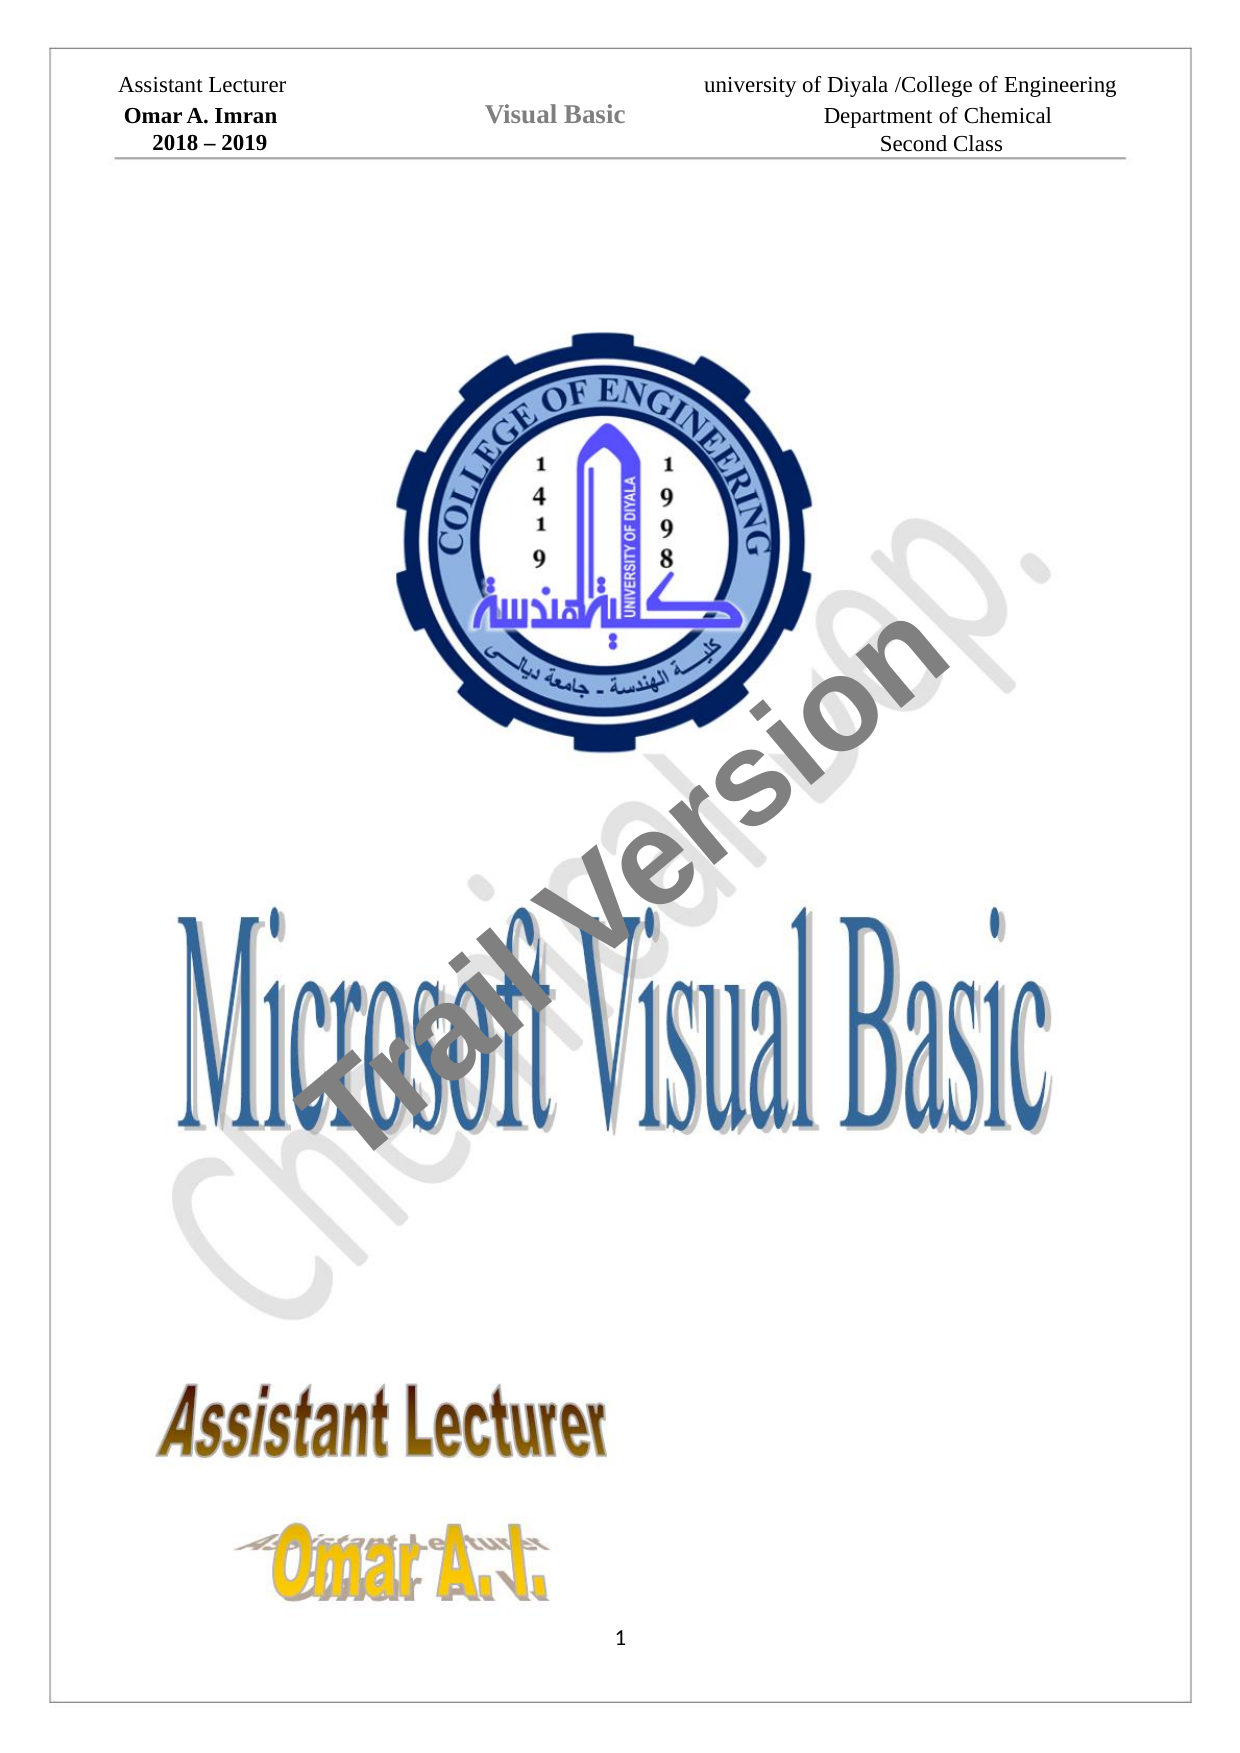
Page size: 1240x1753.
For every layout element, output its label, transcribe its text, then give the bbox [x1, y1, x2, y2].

text_box Department of Chemical Second Class [823, 103, 1085, 157]
text_box Omar A. Imran [123, 103, 313, 129]
text_box Visual Basic [484, 99, 668, 130]
text_box Assistant Lecturer [118, 72, 320, 98]
text_box Trail Version [246, 542, 993, 1209]
text_box university of Diyala /College of Engineering [704, 72, 1175, 98]
text_box 2018 – 2019 [152, 129, 302, 156]
text_box 1 [614, 1622, 661, 1651]
text_box [0, 0, 1240, 1753]
